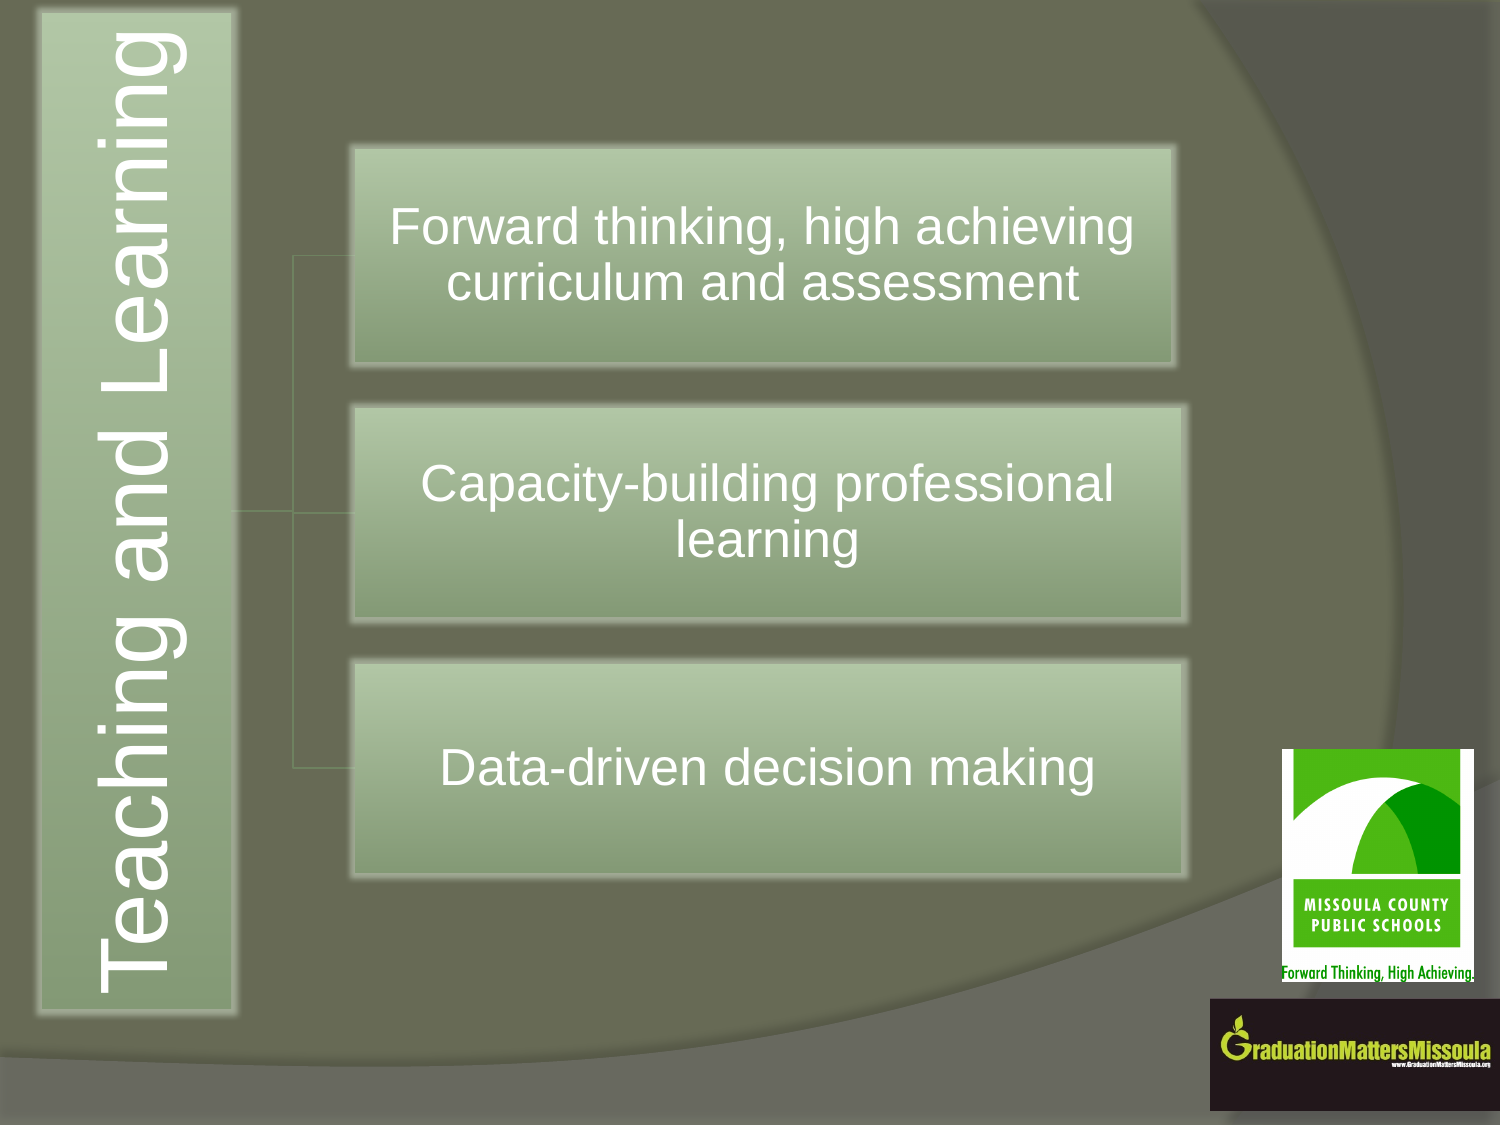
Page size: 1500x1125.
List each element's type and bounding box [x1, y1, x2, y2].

picture [1210, 998, 1500, 1111]
picture [1282, 749, 1474, 983]
text_box [26, 12, 1197, 1009]
